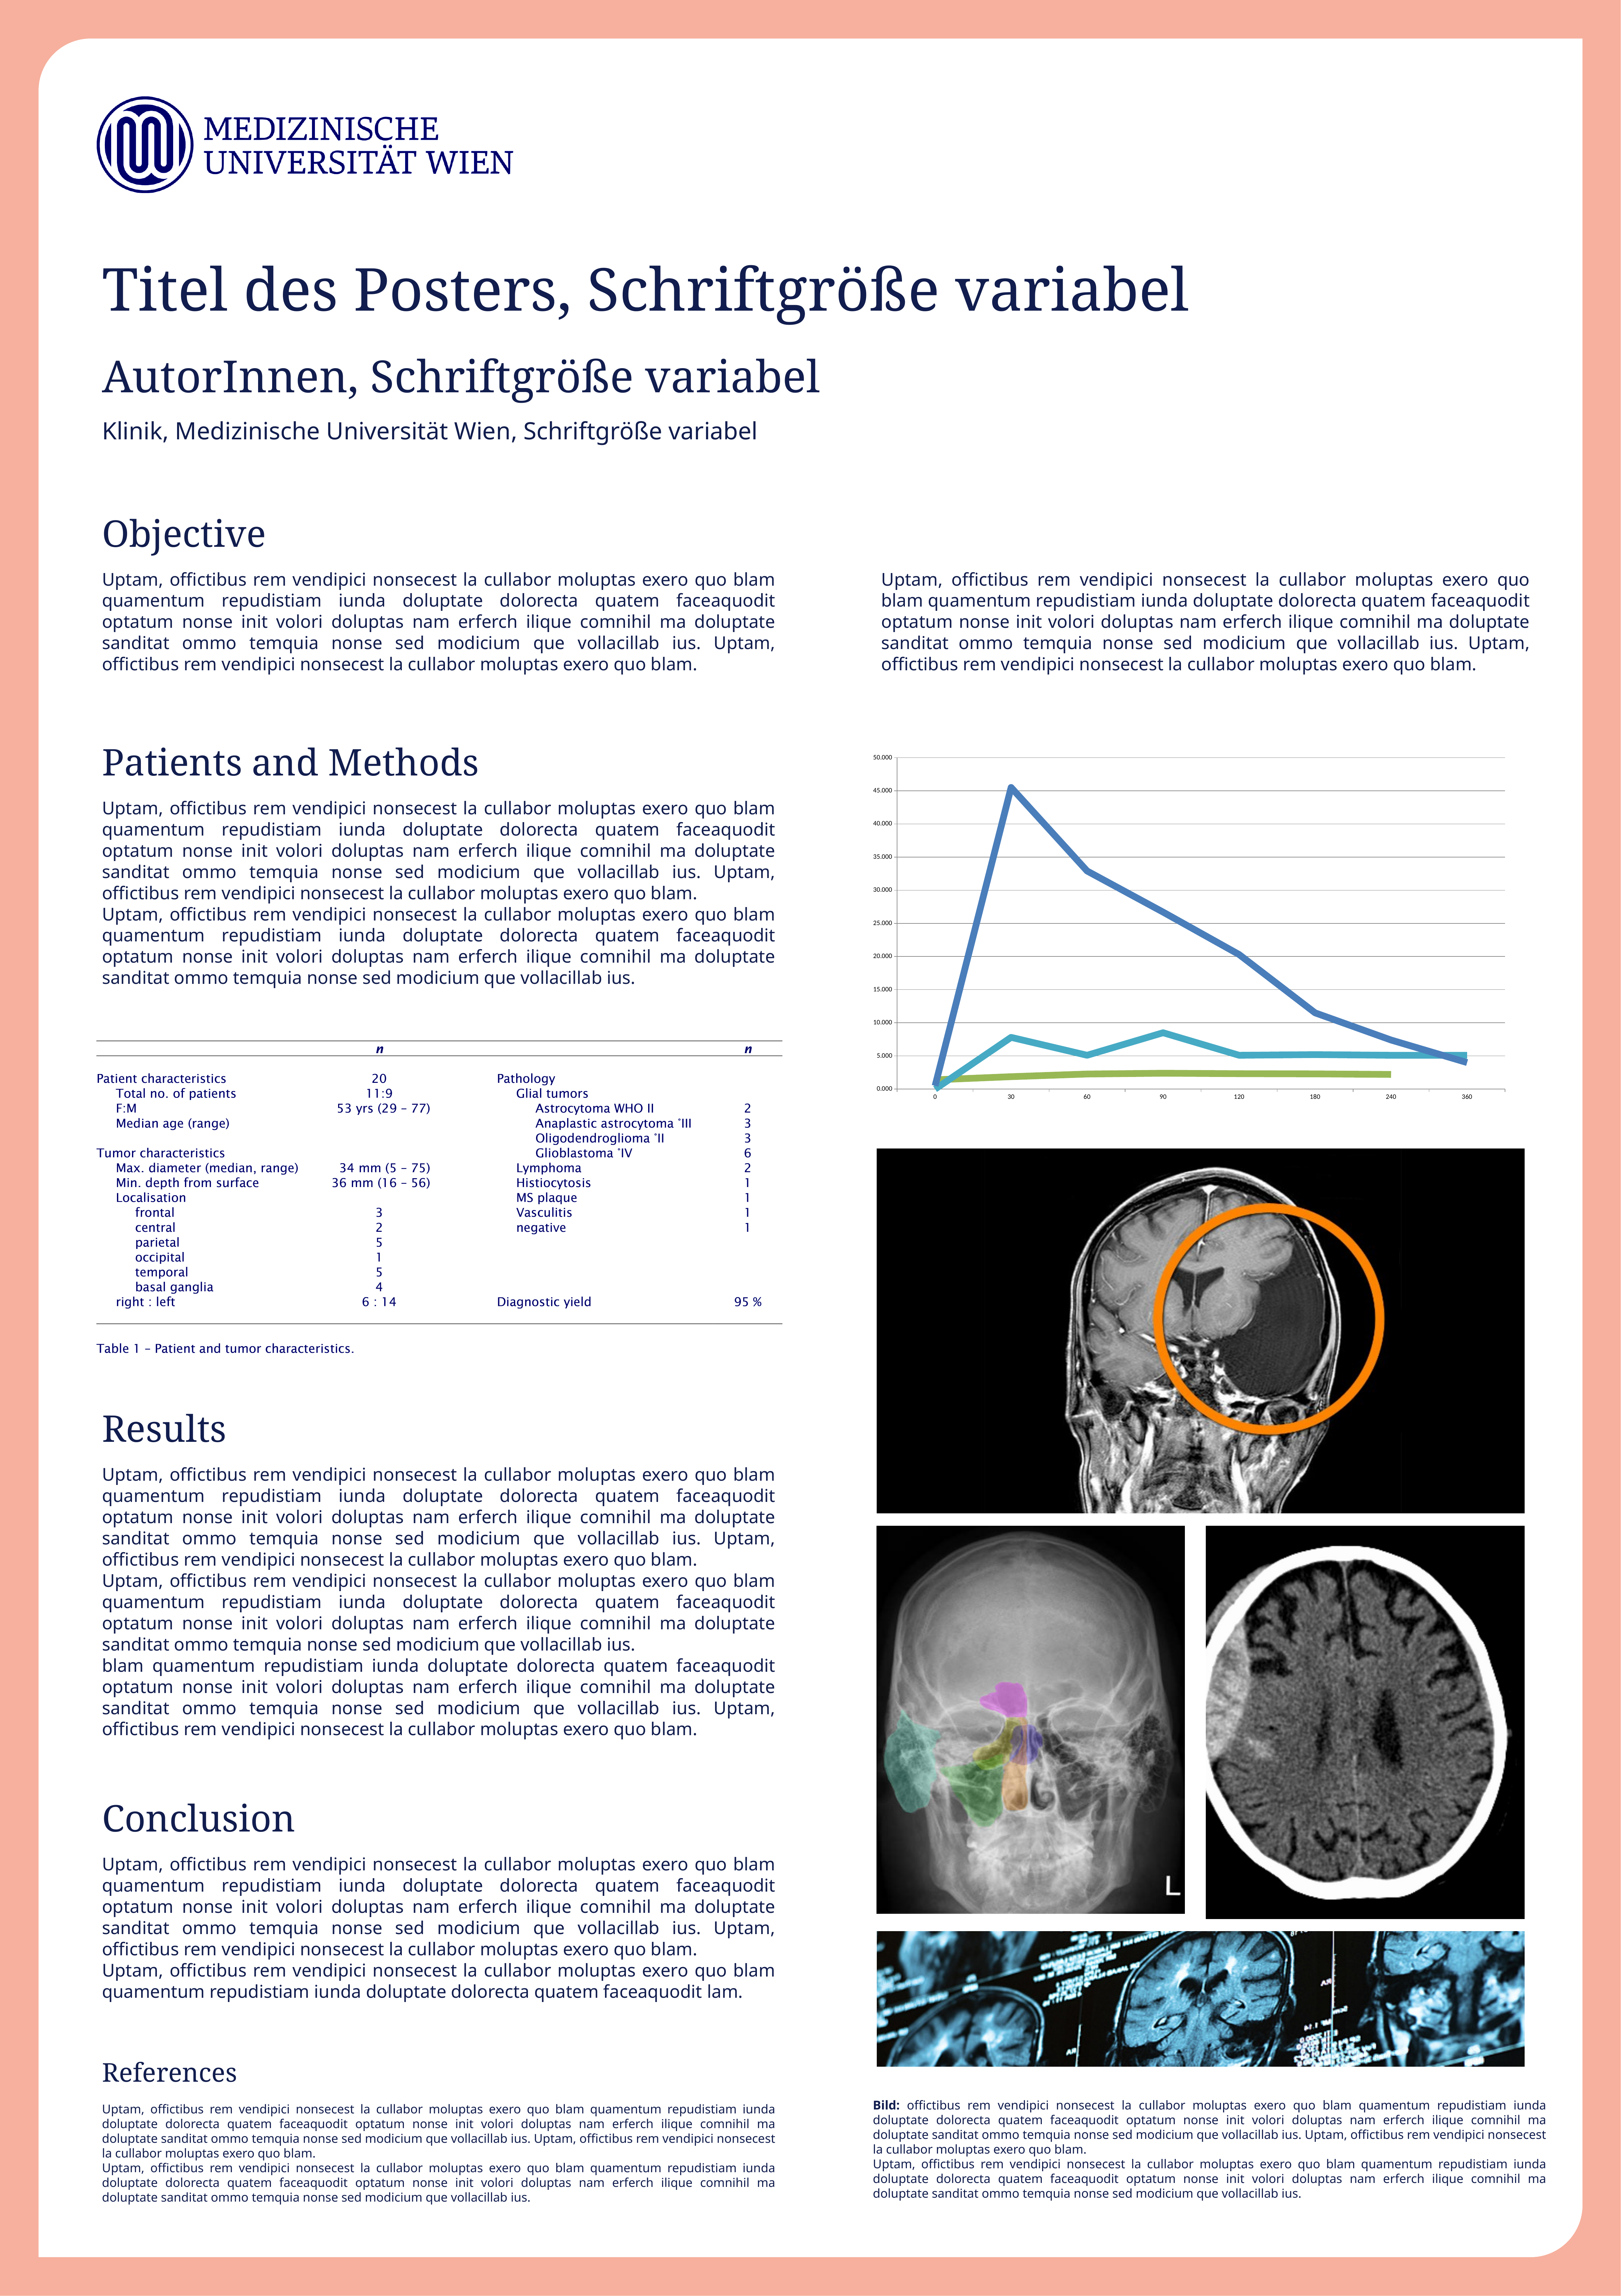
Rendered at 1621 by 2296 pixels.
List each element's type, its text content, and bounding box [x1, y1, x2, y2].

text_box Uptam, offictibus rem vendipici nonsecest la cullabor moluptas exero quo blam quamentum repudistiam iunda doluptate dolorecta quatem faceaquodit optatum nonse init volori doluptas nam erferch ilique comnihil ma doluptate sanditat ommo temquia nonse sed modicium que vollacillab ius. Uptam, offictibus rem vendipici nonsecest la cullabor moluptas exero quo blam. Uptam, offictibus rem vendipici nonsecest la cullabor moluptas exero quo blam quamentum repudistiam iunda doluptate dolorecta quatem faceaquodit optatum nonse init volori doluptas nam erferch ilique comnihil ma doluptate sanditat ommo temquia nonse sed modicium que vollacillab ius. [96, 794, 781, 991]
text_box AutorInnen, Schriftgröße variabel [96, 345, 1301, 404]
text_box Uptam, offictibus rem vendipici nonsecest la cullabor moluptas exero quo blam quamentum repudistiam iunda doluptate dolorecta quatem faceaquodit optatum nonse init volori doluptas nam erferch ilique comnihil ma doluptate sanditat ommo temquia nonse sed modicium que vollacillab ius. Uptam, offictibus rem vendipici nonsecest la cullabor moluptas exero quo blam. [876, 565, 1536, 677]
picture [876, 1148, 1525, 1514]
text_box Results [96, 1402, 875, 1452]
text_box Bild: offictibus rem vendipici nonsecest la cullabor moluptas exero quo blam quamentum repudistiam iunda doluptate dolorecta quatem faceaquodit optatum nonse init volori doluptas nam erferch ilique comnihil ma doluptate sanditat ommo temquia nonse sed modicium que vollacillab ius. Uptam, offictibus rem vendipici nonsecest la cullabor moluptas exero quo blam. Uptam, offictibus rem vendipici nonsecest la cullabor moluptas exero quo blam quamentum repudistiam iunda doluptate dolorecta quatem faceaquodit optatum nonse init volori doluptas nam erferch ilique comnihil ma doluptate sanditat ommo temquia nonse sed modicium que vollacillab ius. [867, 2094, 1552, 2203]
text_box Objective [96, 507, 886, 557]
text_box Klinik, Medizinische Universität Wien, Schriftgröße variabel [96, 413, 1226, 447]
text_box Uptam, offictibus rem vendipici nonsecest la cullabor moluptas exero quo blam quamentum repudistiam iunda doluptate dolorecta quatem faceaquodit optatum nonse init volori doluptas nam erferch ilique comnihil ma doluptate sanditat ommo temquia nonse sed modicium que vollacillab ius. Uptam, offictibus rem vendipici nonsecest la cullabor moluptas exero quo blam. Uptam, offictibus rem vendipici nonsecest la cullabor moluptas exero quo blam quamentum repudistiam iunda doluptate dolorecta quatem faceaquodit lam. [96, 1850, 781, 2004]
text_box Patients and Methods [96, 736, 886, 786]
text_box Conclusion [96, 1792, 875, 1842]
text_box Uptam, offictibus rem vendipici nonsecest la cullabor moluptas exero quo blam quamentum repudistiam iunda doluptate dolorecta quatem faceaquodit optatum nonse init volori doluptas nam erferch ilique comnihil ma doluptate sanditat ommo temquia nonse sed modicium que vollacillab ius. Uptam, offictibus rem vendipici nonsecest la cullabor moluptas exero quo blam. Uptam, offictibus rem vendipici nonsecest la cullabor moluptas exero quo blam quamentum repudistiam iunda doluptate dolorecta quatem faceaquodit optatum nonse init volori doluptas nam erferch ilique comnihil ma doluptate sanditat ommo temquia nonse sed modicium que vollacillab ius. [96, 2098, 781, 2207]
picture [96, 1040, 783, 1357]
text_box Uptam, offictibus rem vendipici nonsecest la cullabor moluptas exero quo blam quamentum repudistiam iunda doluptate dolorecta quatem faceaquodit optatum nonse init volori doluptas nam erferch ilique comnihil ma doluptate sanditat ommo temquia nonse sed modicium que vollacillab ius. Uptam, offictibus rem vendipici nonsecest la cullabor moluptas exero quo blam. Uptam, offictibus rem vendipici nonsecest la cullabor moluptas exero quo blam quamentum repudistiam iunda doluptate dolorecta quatem faceaquodit optatum nonse init volori doluptas nam erferch ilique comnihil ma doluptate sanditat ommo temquia nonse sed modicium que vollacillab ius. blam quamentum repudistiam iunda doluptate dolorecta quatem faceaquodit optatum nonse init volori doluptas nam erferch ilique comnihil ma doluptate sanditat ommo temquia nonse sed modicium que vollacillab ius. Uptam, offictibus rem vendipici nonsecest la cullabor moluptas exero quo blam. [96, 1460, 781, 1742]
picture [97, 96, 513, 193]
text_box Uptam, offictibus rem vendipici nonsecest la cullabor moluptas exero quo blam quamentum repudistiam iunda doluptate dolorecta quatem faceaquodit optatum nonse init volori doluptas nam erferch ilique comnihil ma doluptate sanditat ommo temquia nonse sed modicium que vollacillab ius. Uptam, offictibus rem vendipici nonsecest la cullabor moluptas exero quo blam. [96, 565, 781, 677]
picture [876, 1526, 1185, 1914]
chart [873, 754, 1515, 1105]
text_box References [96, 2053, 886, 2090]
text_box Titel des Posters, Schriftgröße variabel [96, 249, 1517, 326]
picture [876, 1931, 1525, 2067]
picture [1205, 1526, 1525, 1919]
